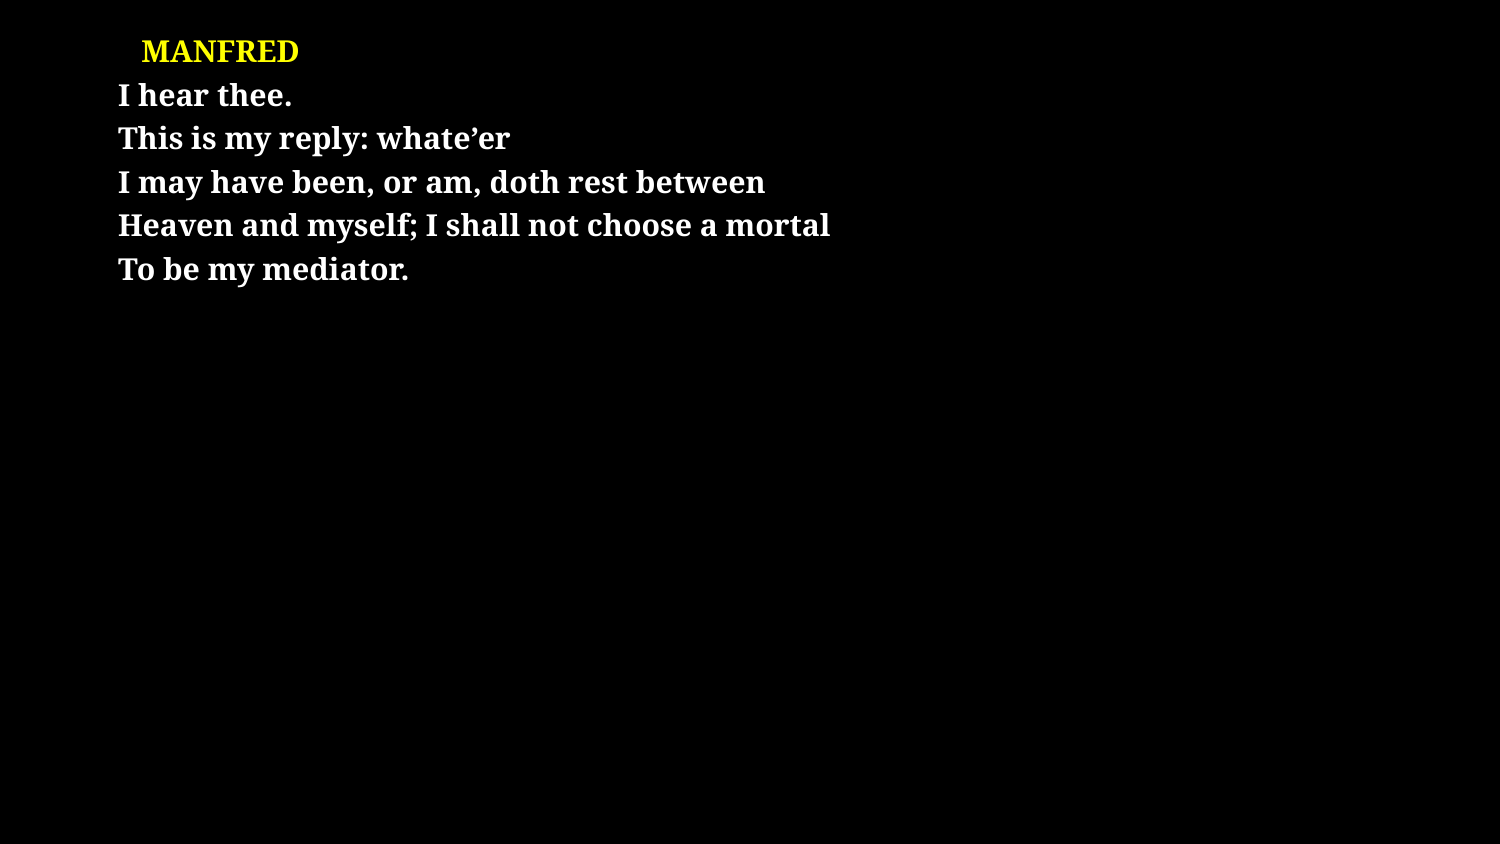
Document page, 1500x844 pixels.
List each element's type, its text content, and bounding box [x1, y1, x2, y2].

title Manfred I hear thee. This is my reply: whate’er I may have been, or am, doth rest between Heaven and myself; I shall not choose a mortal To be my mediator. [103, 17, 1397, 299]
